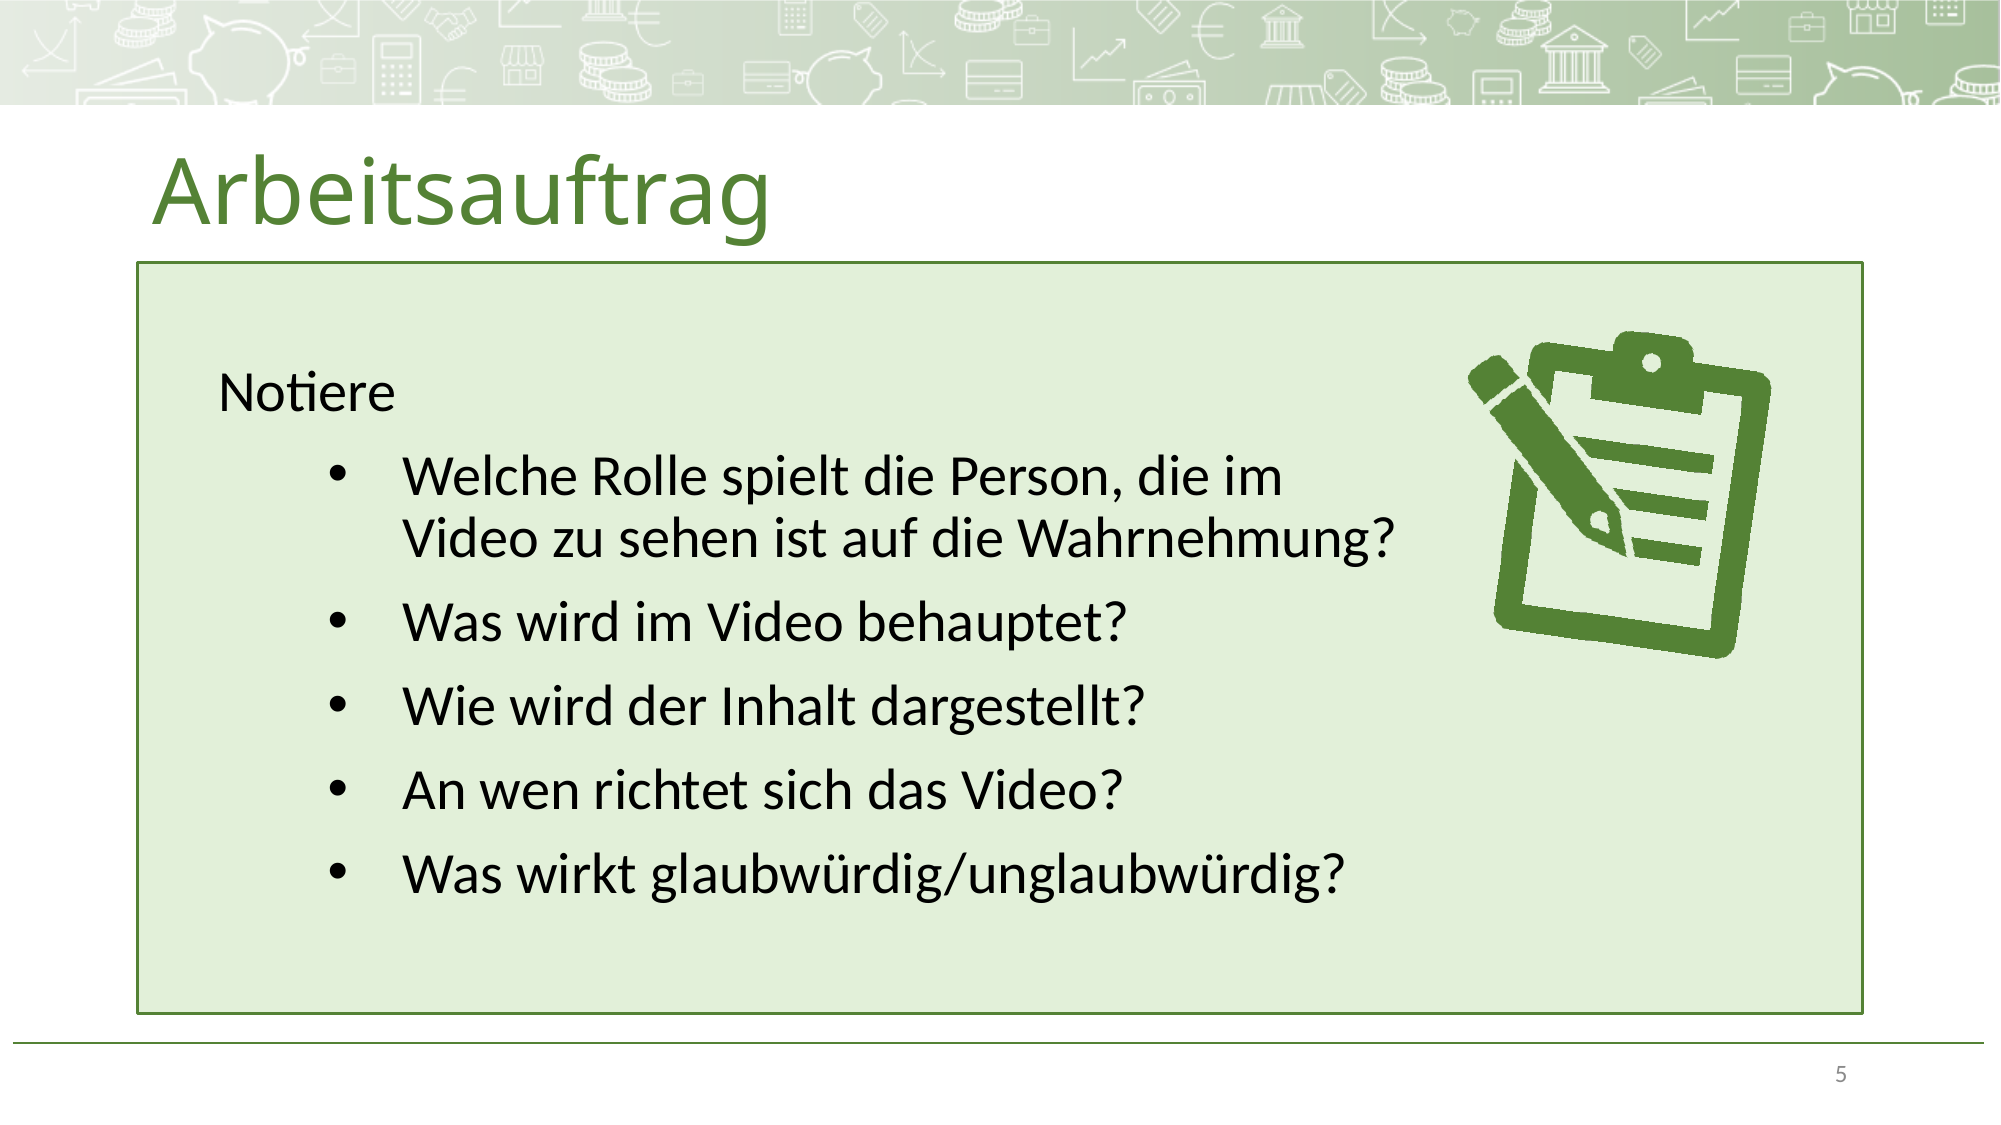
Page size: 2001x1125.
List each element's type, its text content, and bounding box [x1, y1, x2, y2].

picture [1412, 277, 1831, 696]
picture [0, 0, 2000, 105]
slide_number 5 [1412, 1042, 1863, 1103]
list Notiere Welche Rolle spielt die Person, die im Video zu sehen ist auf die Wahrnehmung? Was wird im Video behauptet? Wie wird der Inhalt dargestellt? An wen richtet sich das Video? Was wirkt glaubwürdig/unglaubwürdig? [137, 262, 1863, 1014]
title Arbeitsauftrag [137, 111, 1863, 262]
